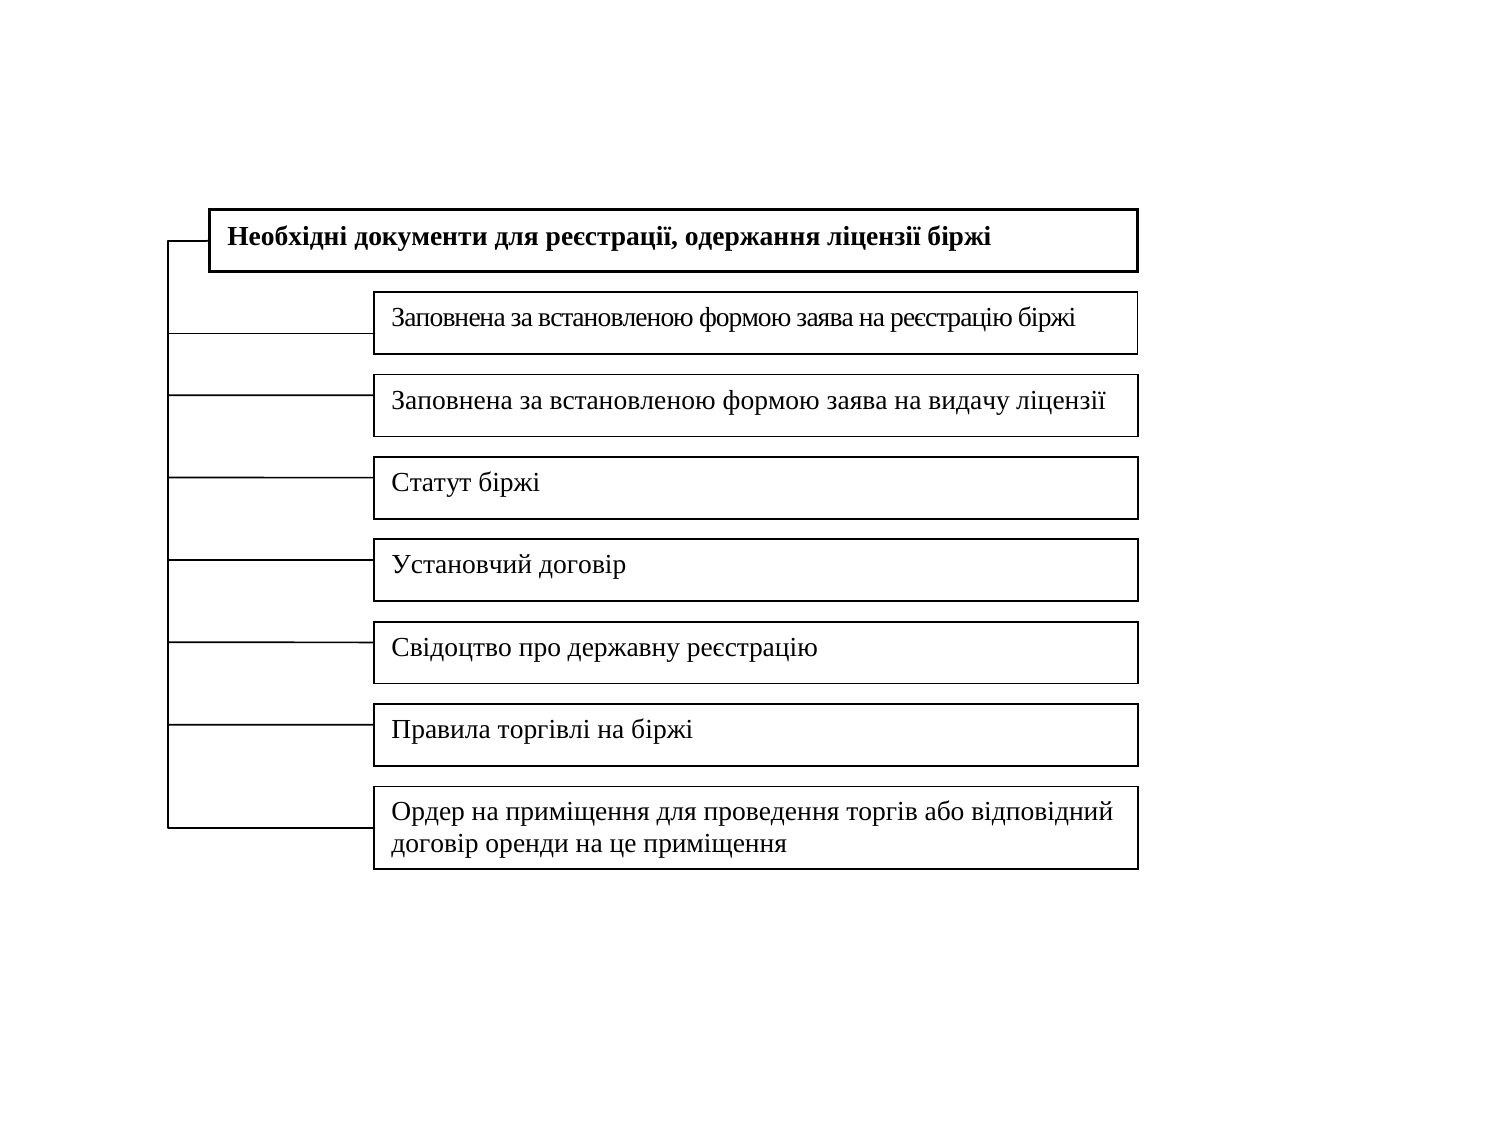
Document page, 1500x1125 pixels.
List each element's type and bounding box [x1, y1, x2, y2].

list [104, 207, 1145, 894]
